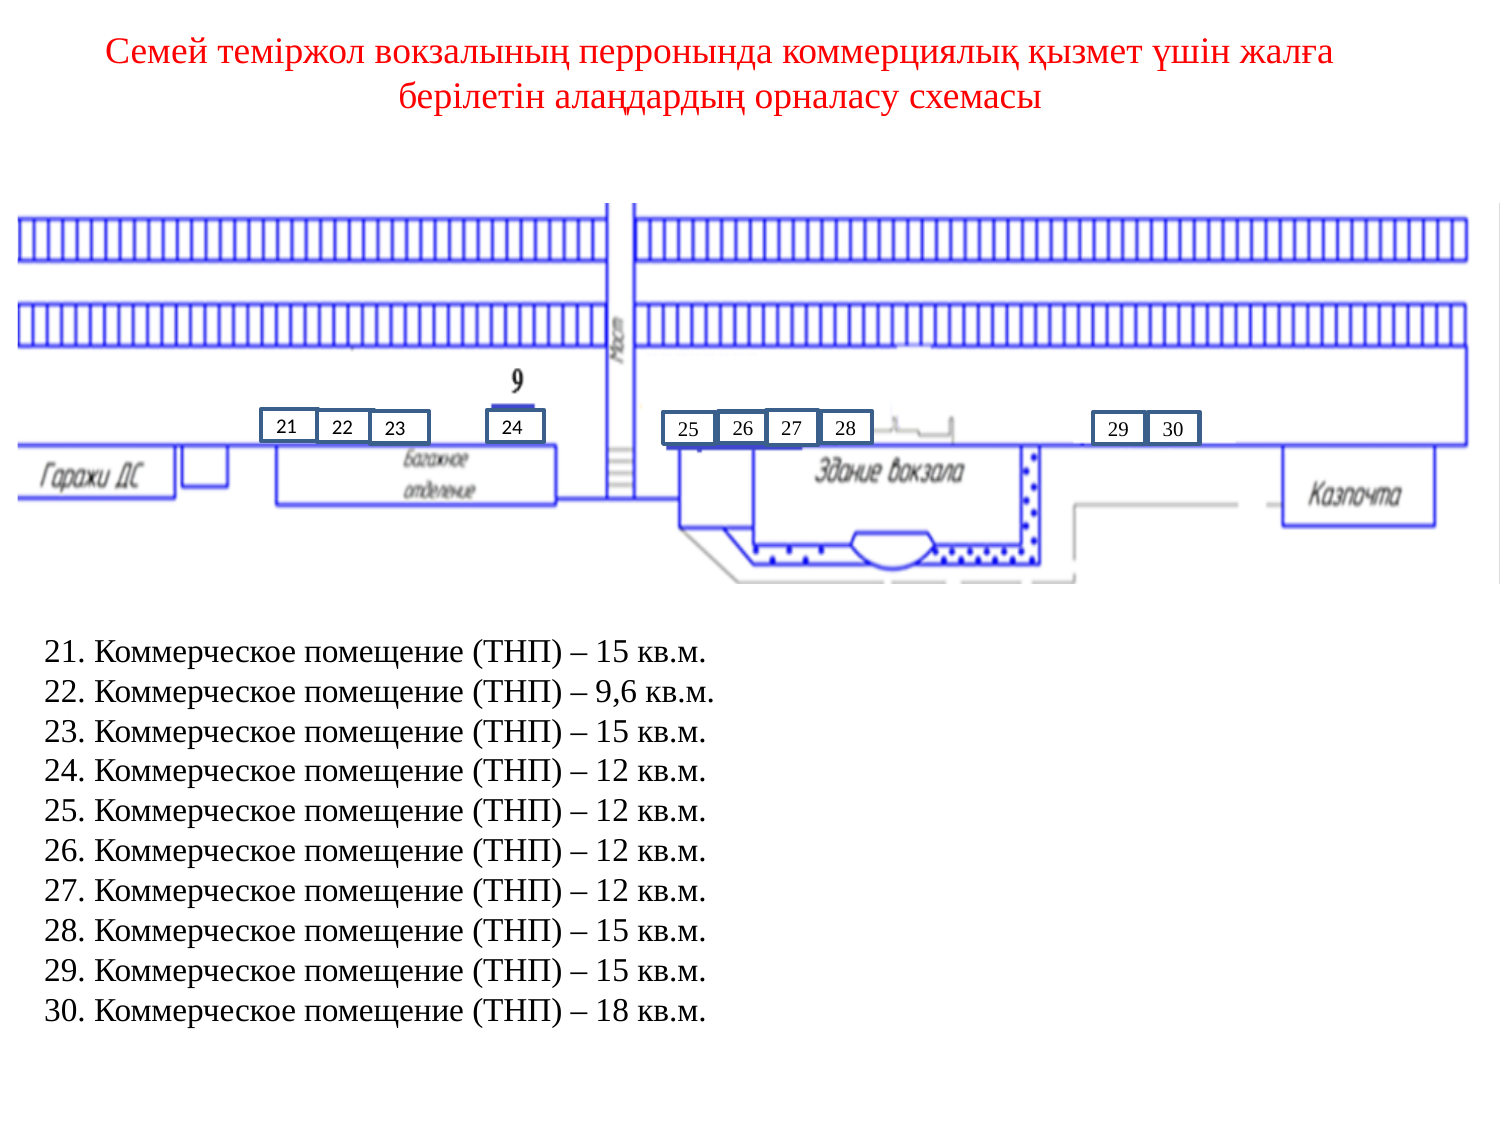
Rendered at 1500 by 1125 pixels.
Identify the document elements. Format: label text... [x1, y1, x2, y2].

picture [17, 203, 1500, 584]
text_box 21. Коммерческое помещение (ТНП) – 15 кв.м. 22. Коммерческое помещение (ТНП) – 9,6 кв.м. 23. Коммерческое помещение (ТНП) – 15 кв.м. 24. Коммерческое помещение (ТНП) – 12 кв.м. 25. Коммерческое помещение (ТНП) – 12 кв.м. 26. Коммерческое помещение (ТНП) – 12 кв.м. 27. Коммерческое помещение (ТНП) – 12 кв.м. 28. Коммерческое помещение (ТНП) – 15 кв.м. 29. Коммерческое помещение (ТНП) – 15 кв.м. 30. Коммерческое помещение (ТНП) – 18 кв.м. [29, 621, 1090, 1036]
text_box Семей теміржол вокзалының перронында коммерциялық қызмет үшін жалға берілетін алаңдардың орналасу схемасы [64, 19, 1376, 124]
